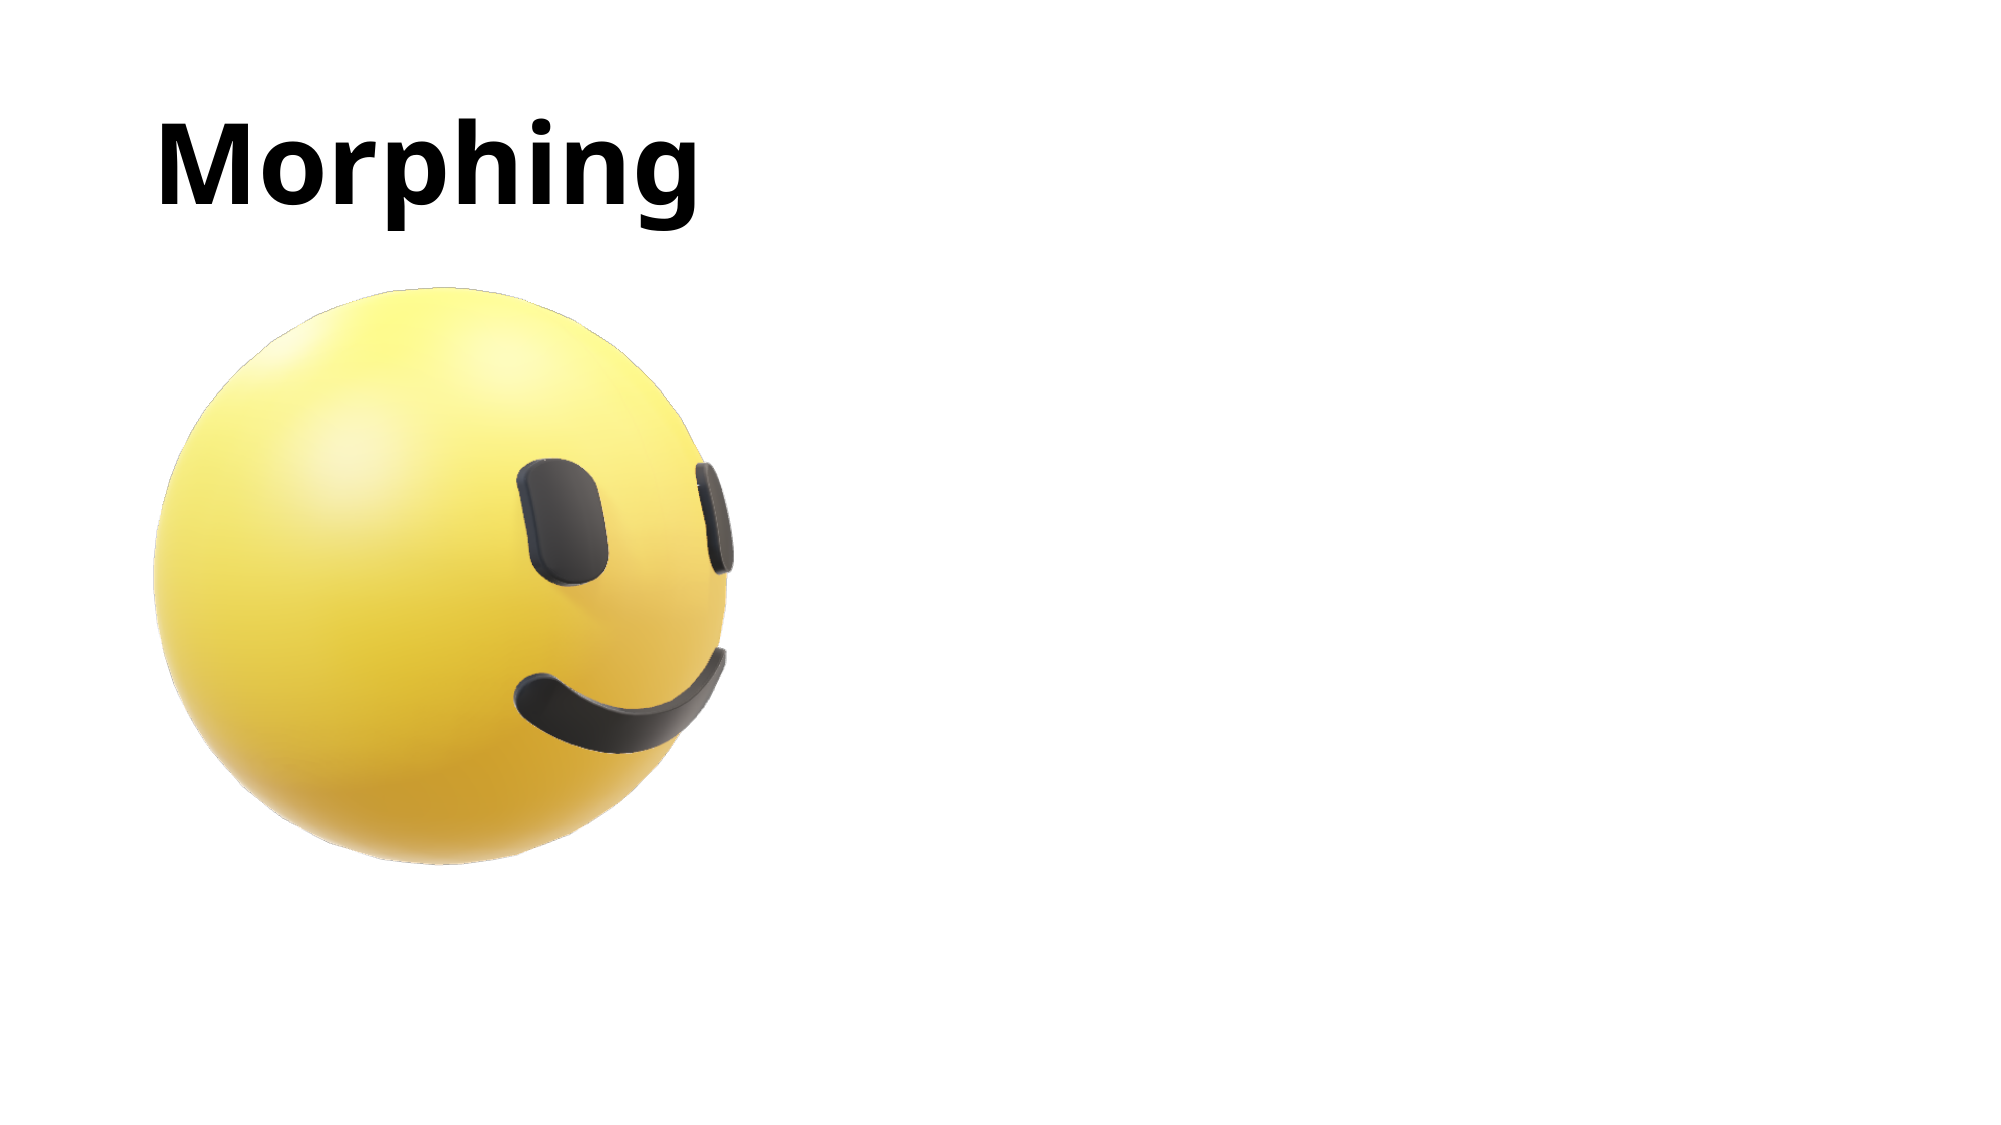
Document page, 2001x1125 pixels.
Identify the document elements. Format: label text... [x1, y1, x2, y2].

picture [137, 277, 743, 875]
title Morphing [137, 59, 1863, 278]
